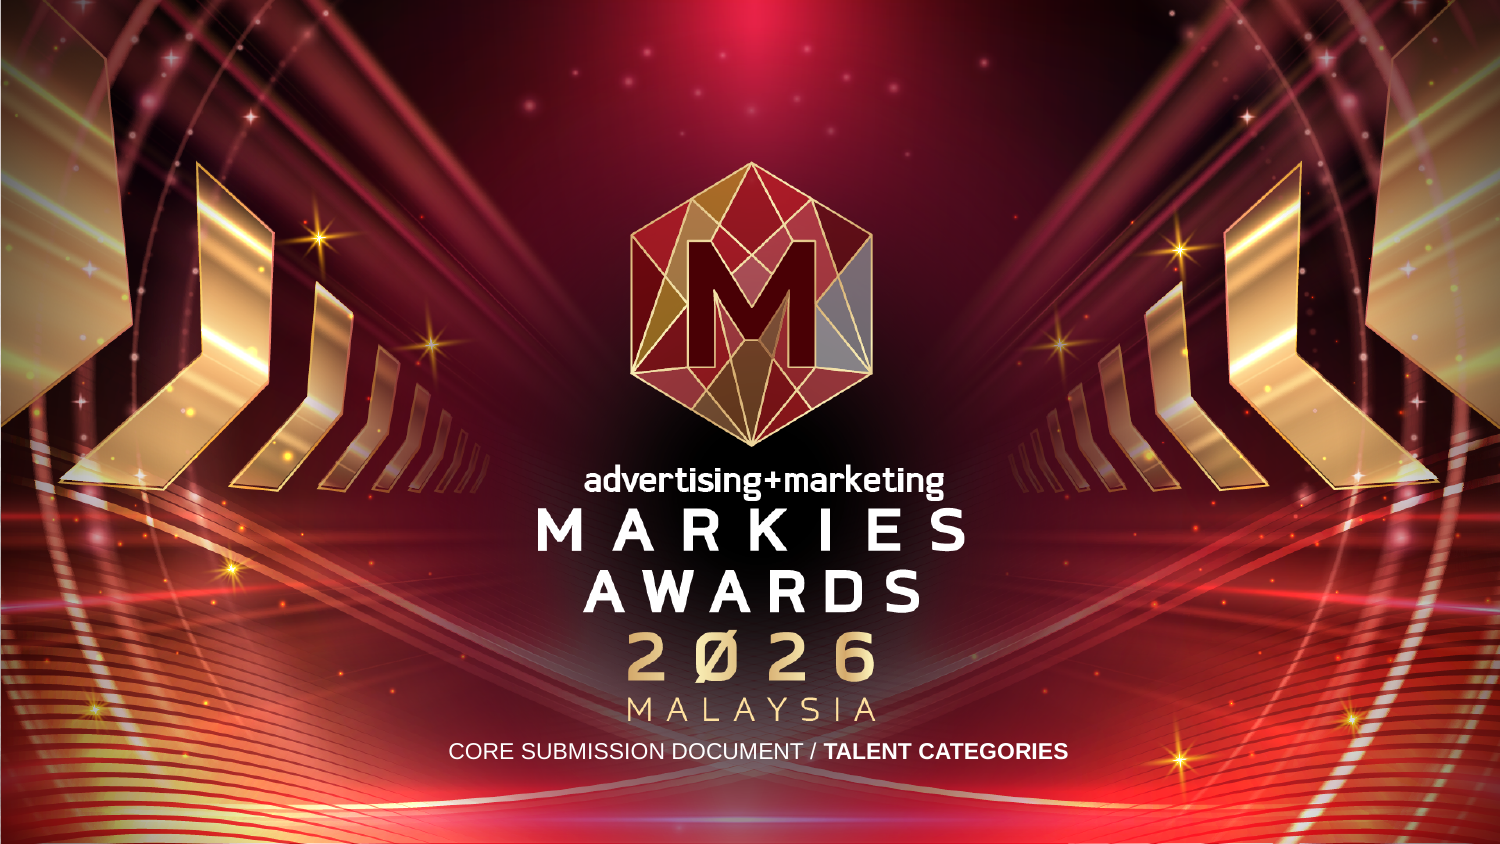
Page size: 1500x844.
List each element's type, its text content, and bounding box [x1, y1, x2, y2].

picture [0, 0, 1500, 844]
text_box CORE SUBMISSION DOCUMENT / TALENT CATEGORIES [371, 728, 1152, 772]
